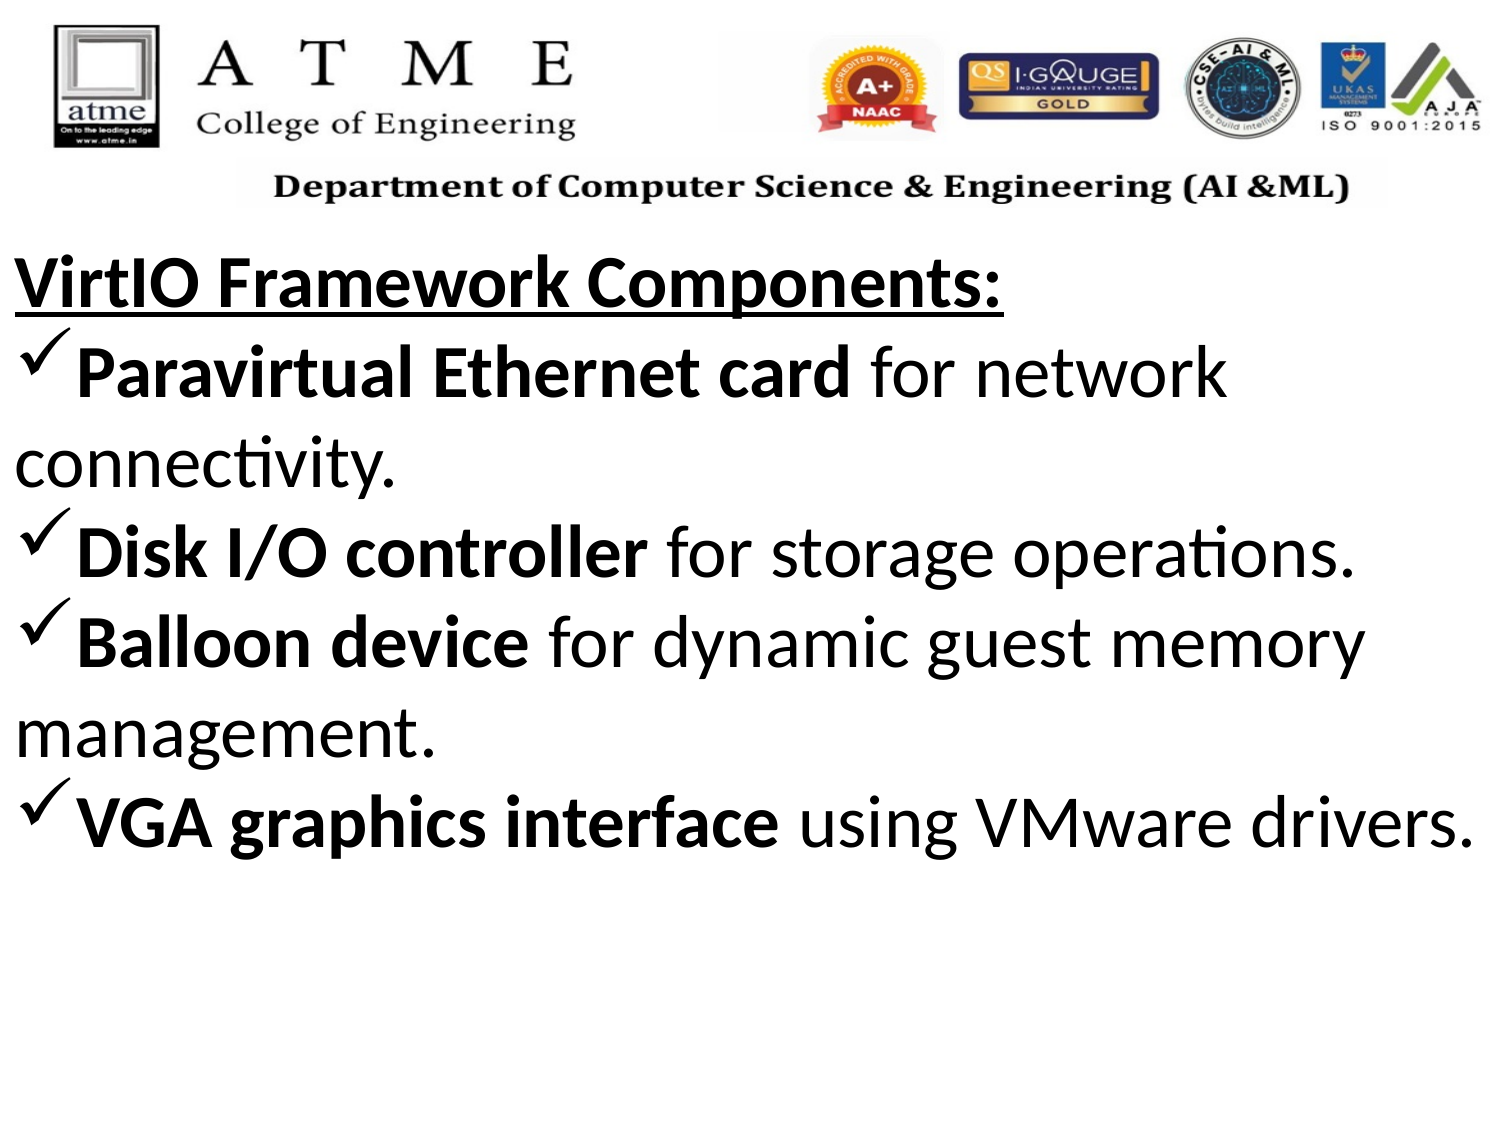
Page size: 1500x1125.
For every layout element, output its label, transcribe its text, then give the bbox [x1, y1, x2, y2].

text_box VirtIO Framework Components: Paravirtual Ethernet card for network connectivity. Disk I/O controller for storage operations. Balloon device for dynamic guest memory management. VGA graphics interface using VMware drivers. [0, 224, 1500, 870]
picture [24, 0, 1500, 226]
